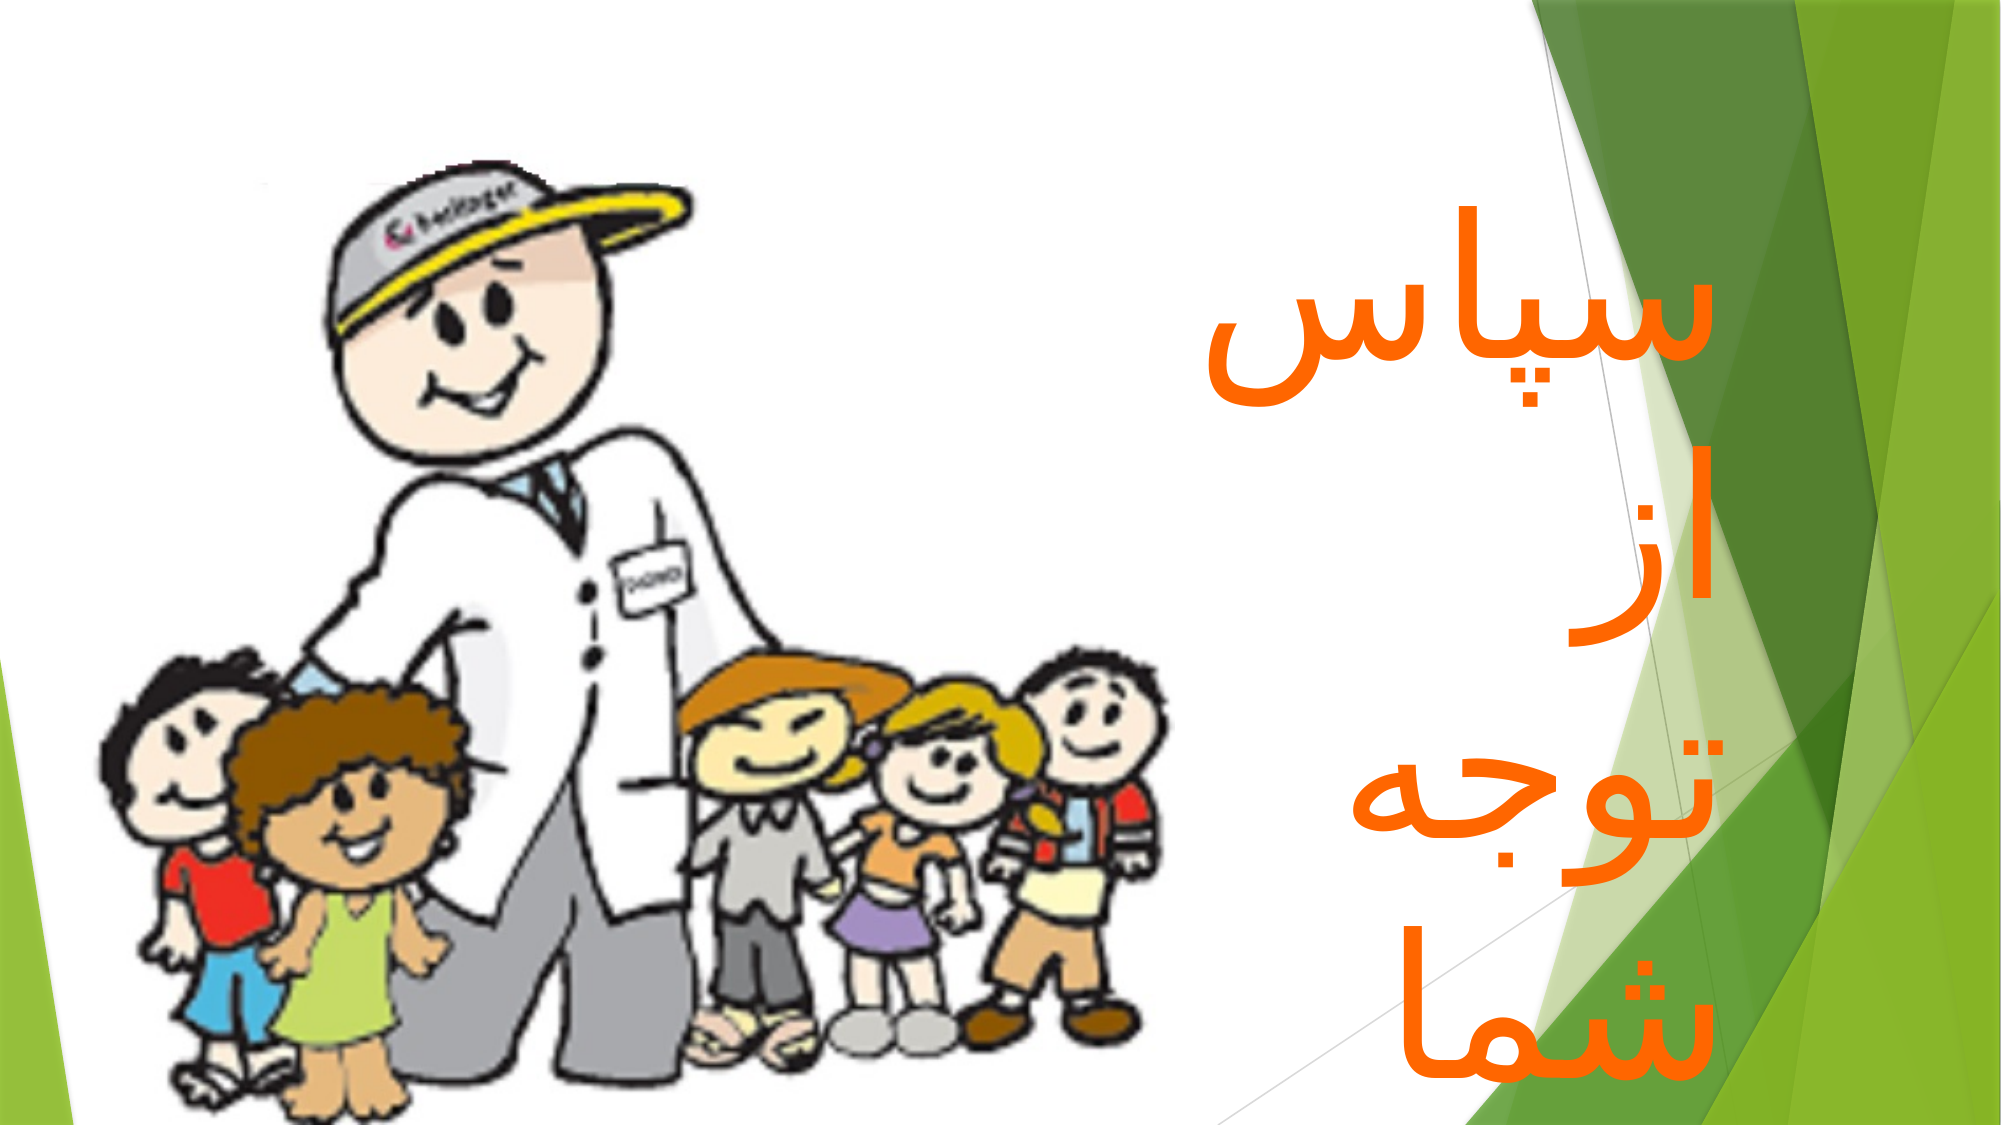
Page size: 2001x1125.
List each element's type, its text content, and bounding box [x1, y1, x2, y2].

title سپاس از توجه شما [1175, 150, 1745, 325]
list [85, 150, 1175, 1125]
